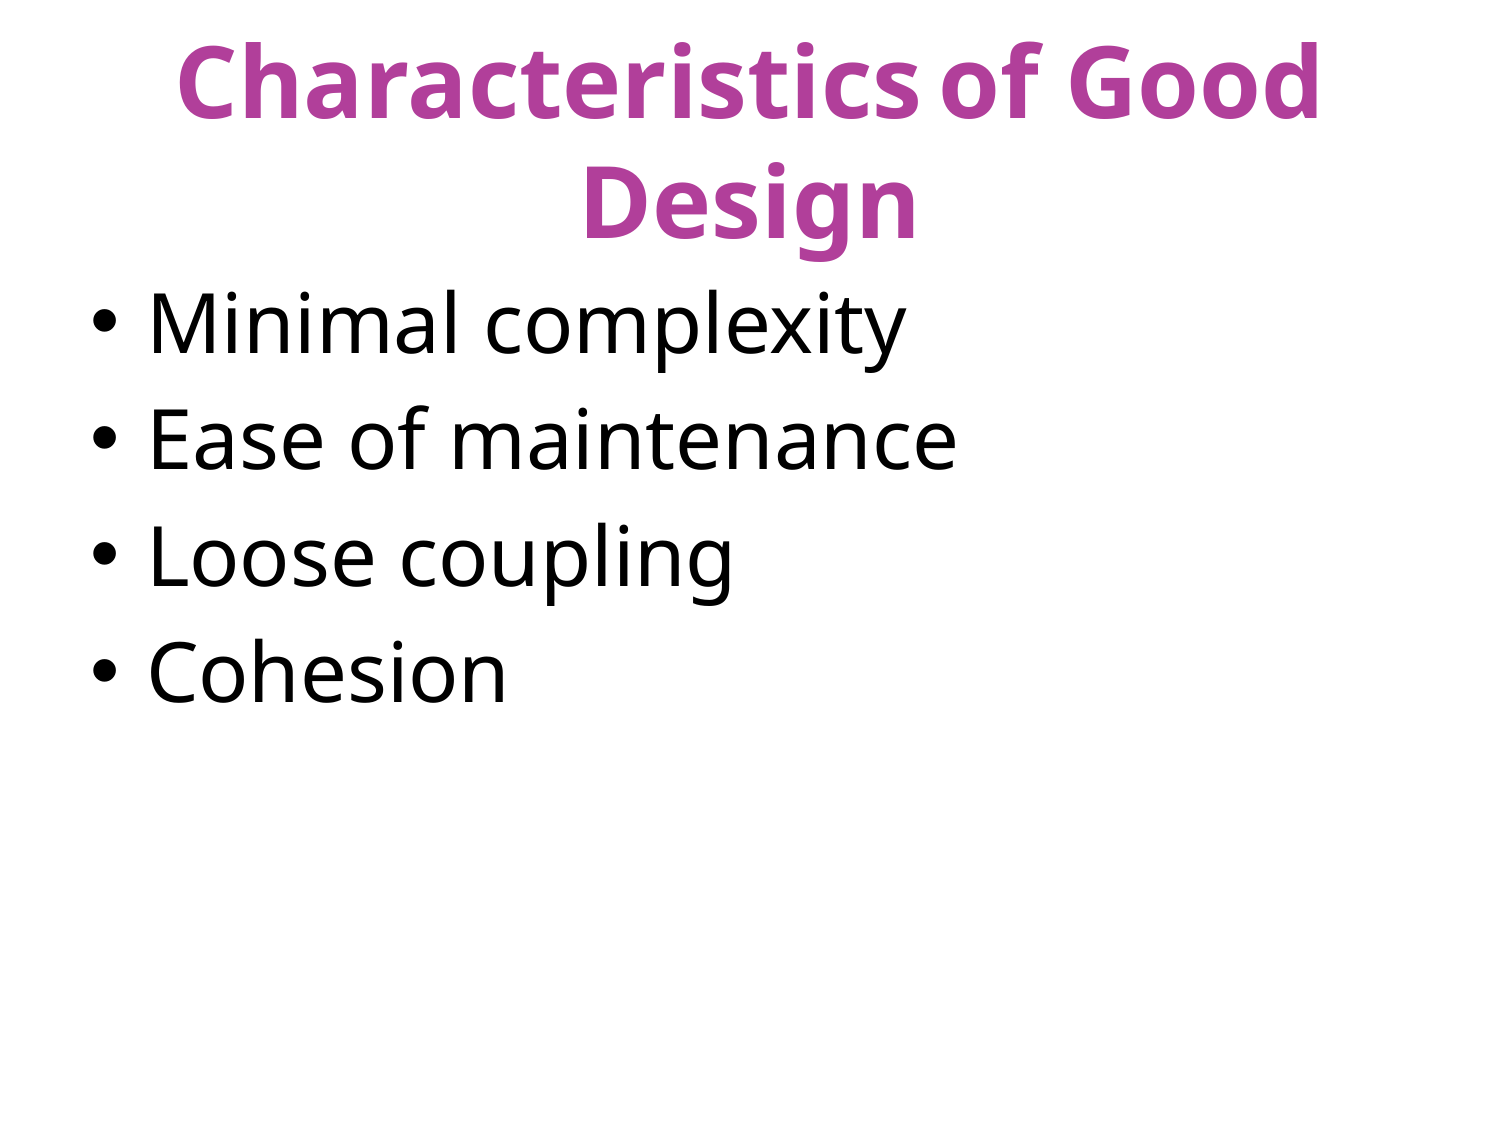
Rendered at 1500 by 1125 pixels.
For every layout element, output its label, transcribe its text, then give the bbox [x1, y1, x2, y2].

list Minimal complexity Ease of maintenance Loose coupling Cohesion [75, 262, 1425, 1005]
title Characteristics of Good Design [75, 45, 1425, 233]
